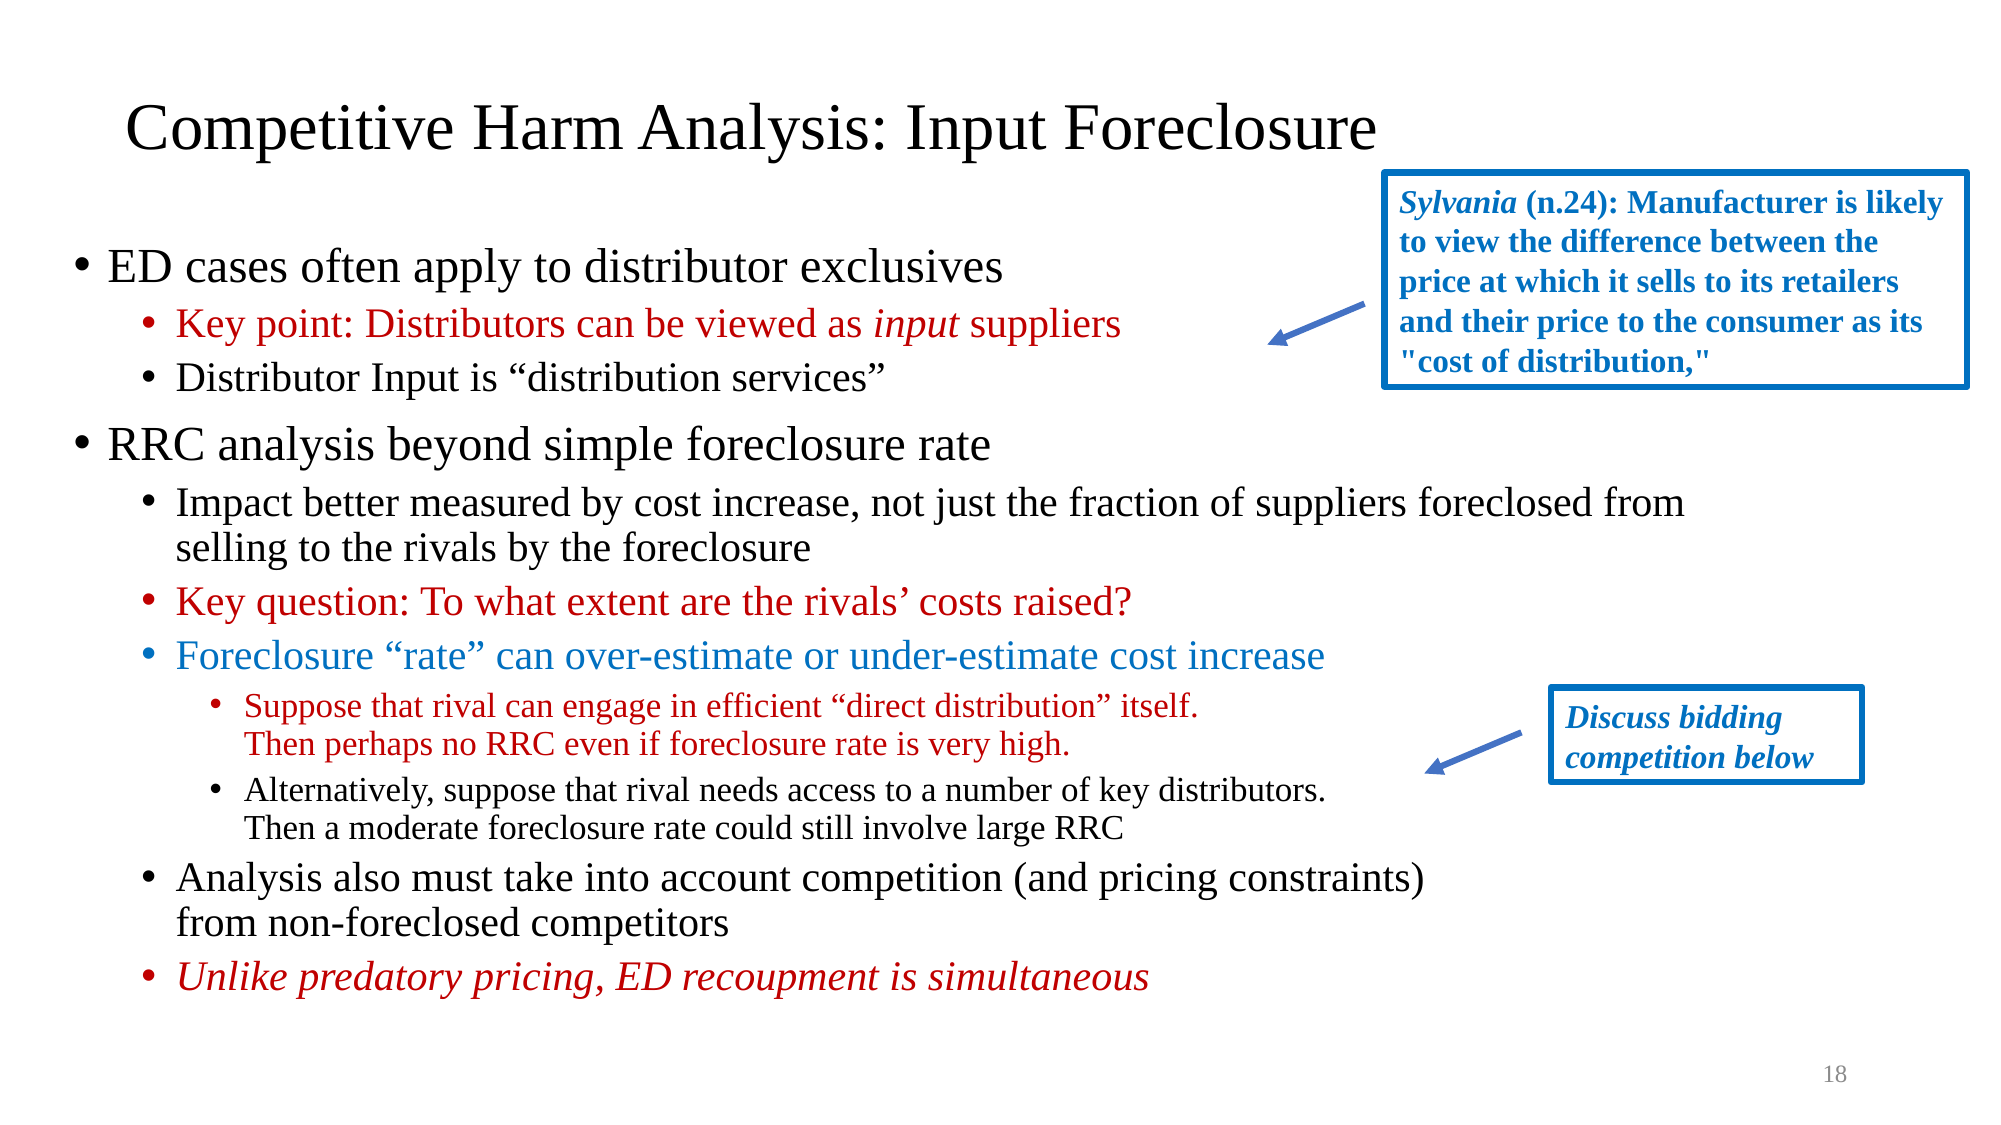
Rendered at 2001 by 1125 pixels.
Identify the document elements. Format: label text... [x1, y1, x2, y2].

text_box Discuss bidding competition below [1550, 687, 1863, 783]
text_box Sylvania (n.24): Manufacturer is likely to view the difference between the price at which it sells to its retailers and their price to the consumer as its "cost of distribution," [1384, 172, 1968, 387]
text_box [1424, 732, 1522, 774]
slide_number 18 [1412, 1042, 1863, 1103]
list ED cases often apply to distributor exclusives Key point: Distributors can be viewed as input suppliers Distributor Input is “distribution services” RRC analysis beyond simple foreclosure rate Impact better measured by cost increase, not just the fraction of suppliers foreclosed from selling to the rivals by the foreclosure Key question: To what extent are the rivals’ costs raised? Foreclosure “rate” can over-estimate or under-estimate cost increase Suppose that rival can engage in efficient “direct distribution” itself. Then perhaps no RRC even if foreclosure rate is very high. Alternatively, suppose that rival needs access to a number of key distributors. Then a moderate foreclosure rate could still involve large RRC Analysis also must take into account competition (and pricing constraints) from non-foreclosed competitors Unlike predatory pricing, ED recoupment is simultaneous [58, 232, 1736, 1017]
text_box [1267, 303, 1365, 345]
title Competitive Harm Analysis: Input Foreclosure [110, 19, 1836, 232]
